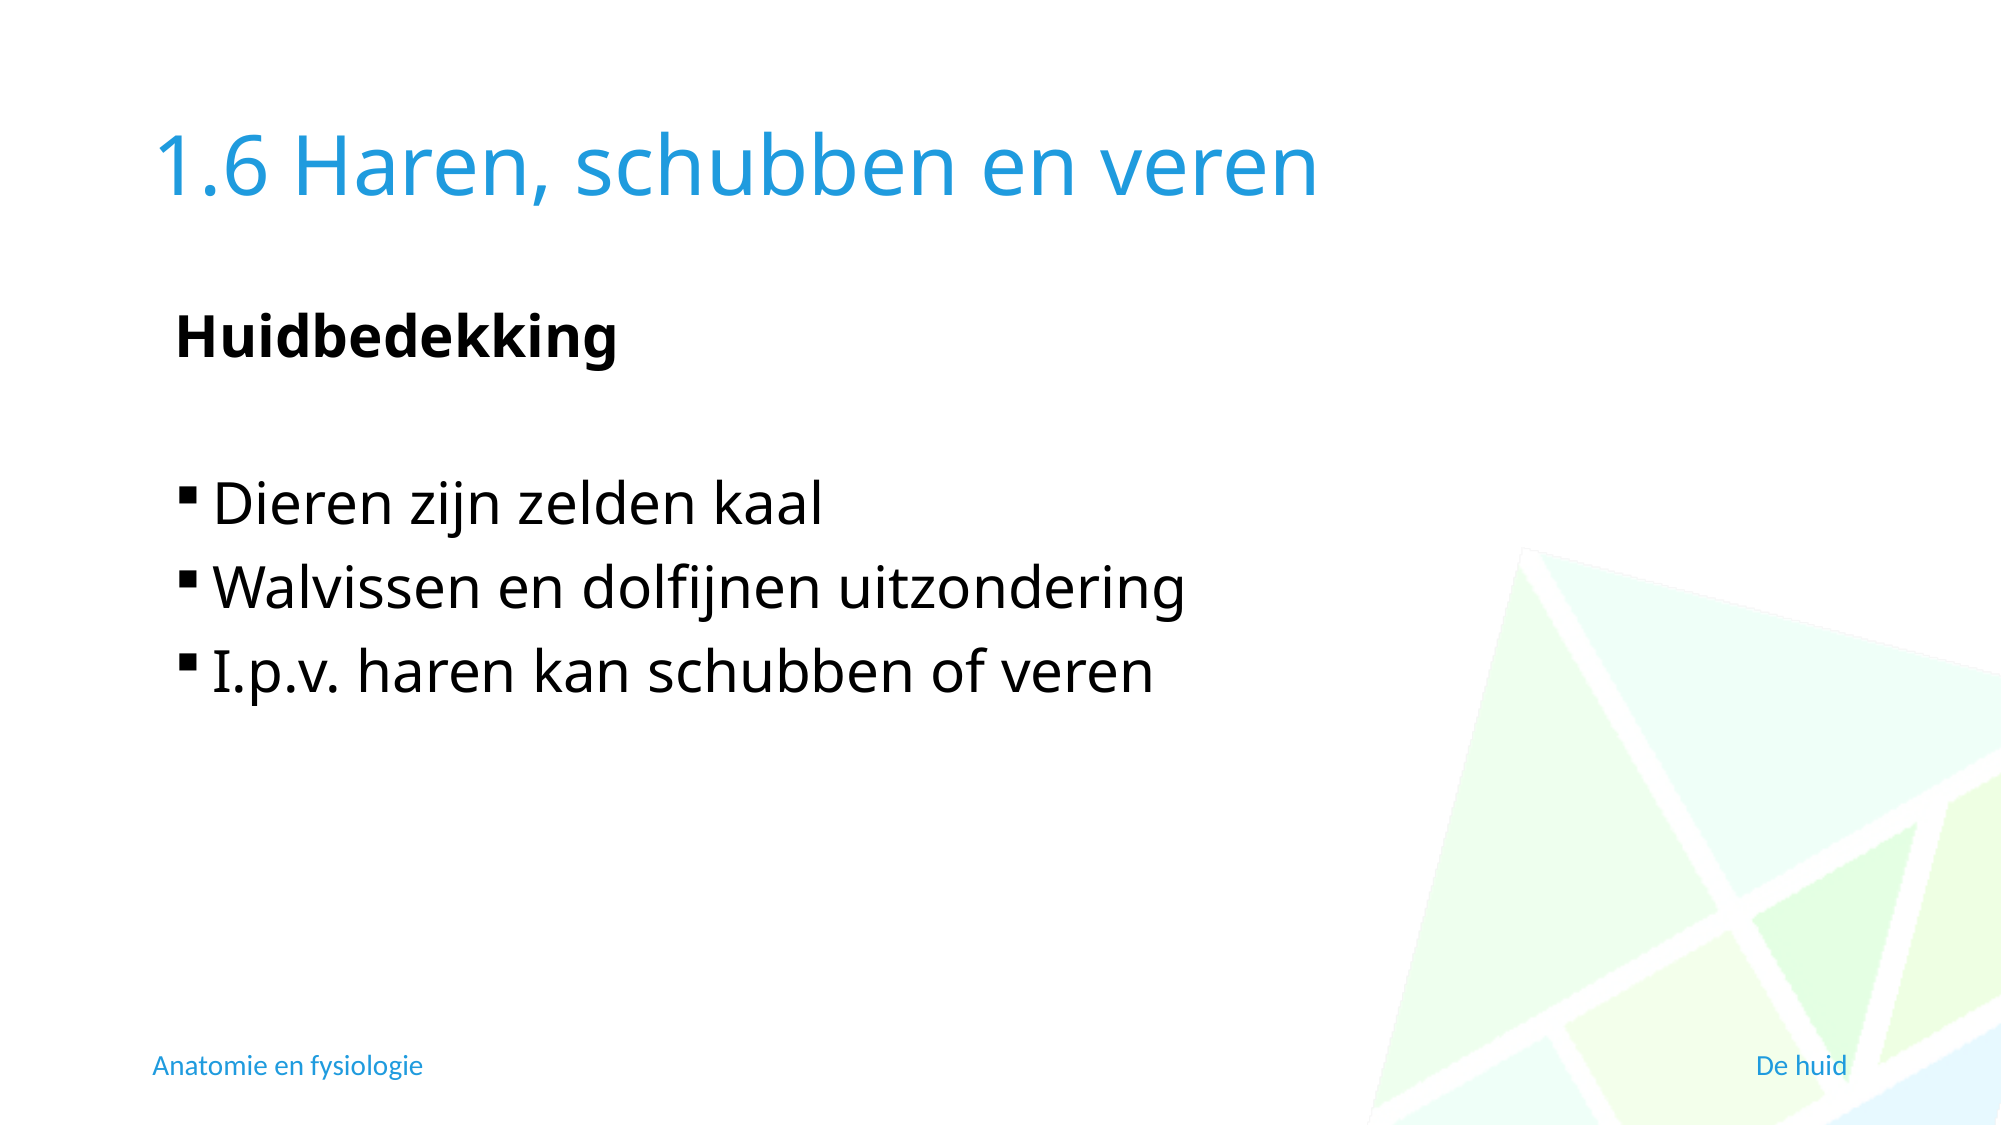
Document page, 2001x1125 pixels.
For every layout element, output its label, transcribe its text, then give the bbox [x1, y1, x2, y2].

list De huid [1412, 1042, 1863, 1103]
list Anatomie en fysiologie [137, 1042, 588, 1103]
list Huidbedekking Dieren zijn zelden kaal Walvissen en dolfijnen uitzondering I.p.v. haren kan schubben of veren [159, 299, 1863, 1014]
title 1.6 Haren, schubben en veren [137, 59, 1863, 278]
